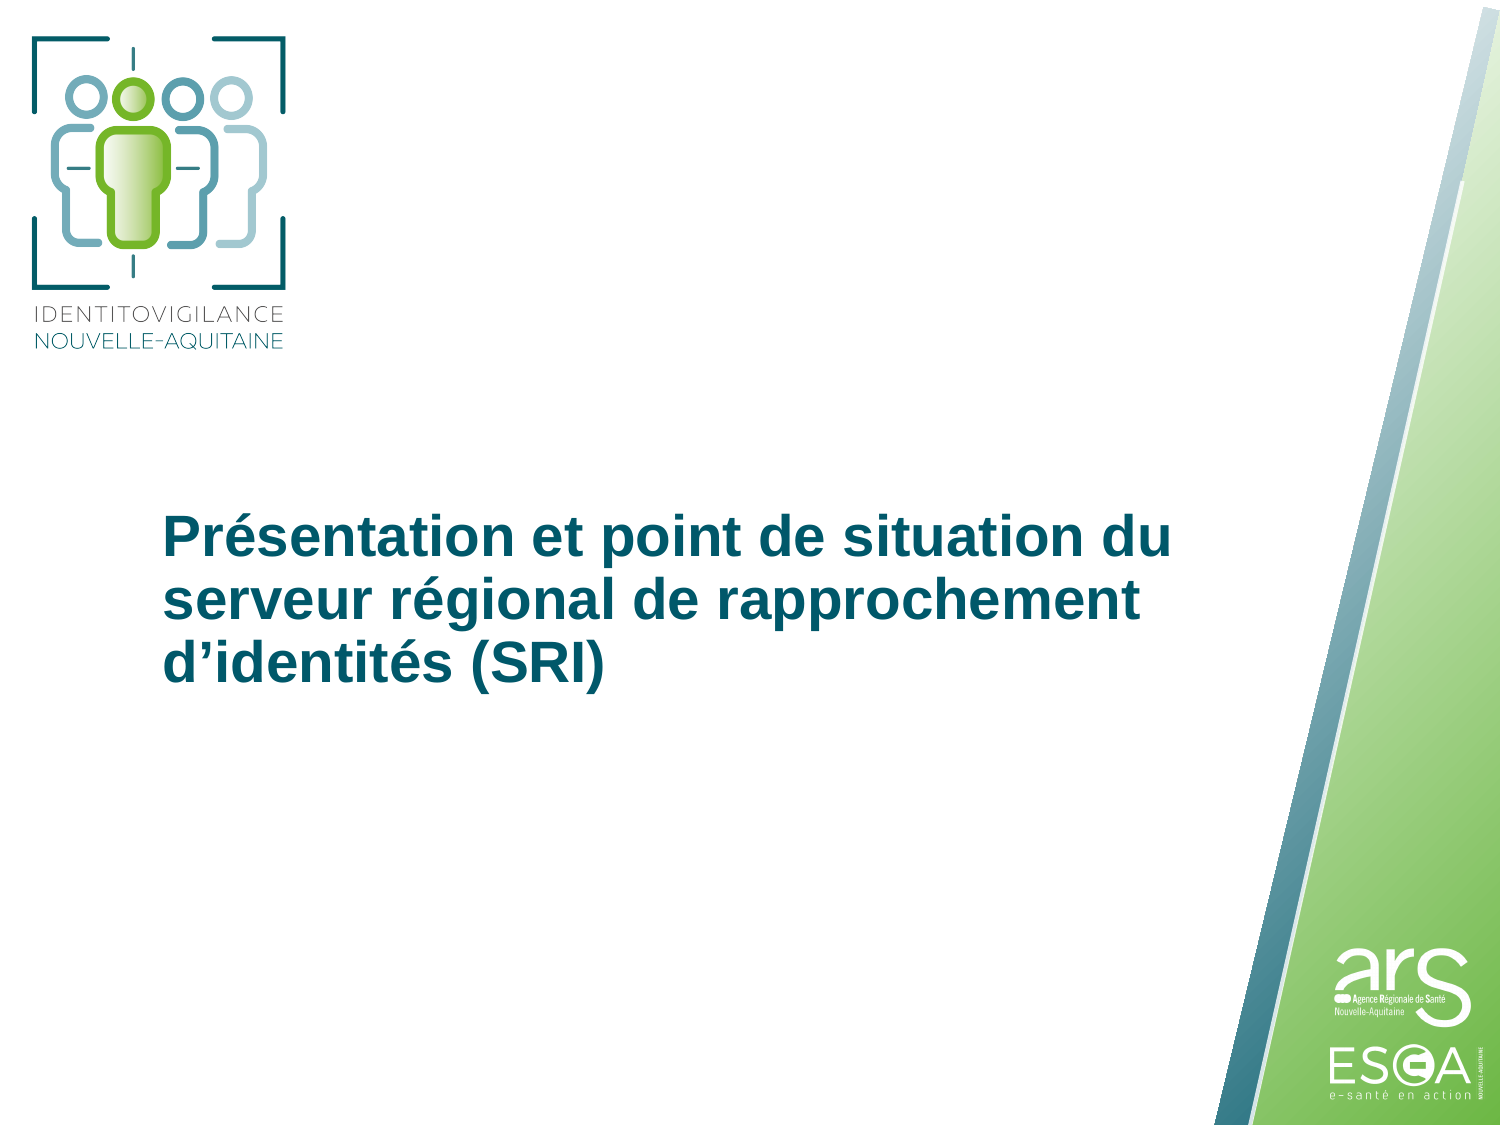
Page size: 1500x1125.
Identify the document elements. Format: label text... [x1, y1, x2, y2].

picture [1315, 931, 1485, 1037]
picture [1329, 1044, 1485, 1102]
title Présentation et point de situation du serveur régional de rapprochement d’identités (SRI) [147, 576, 1298, 703]
